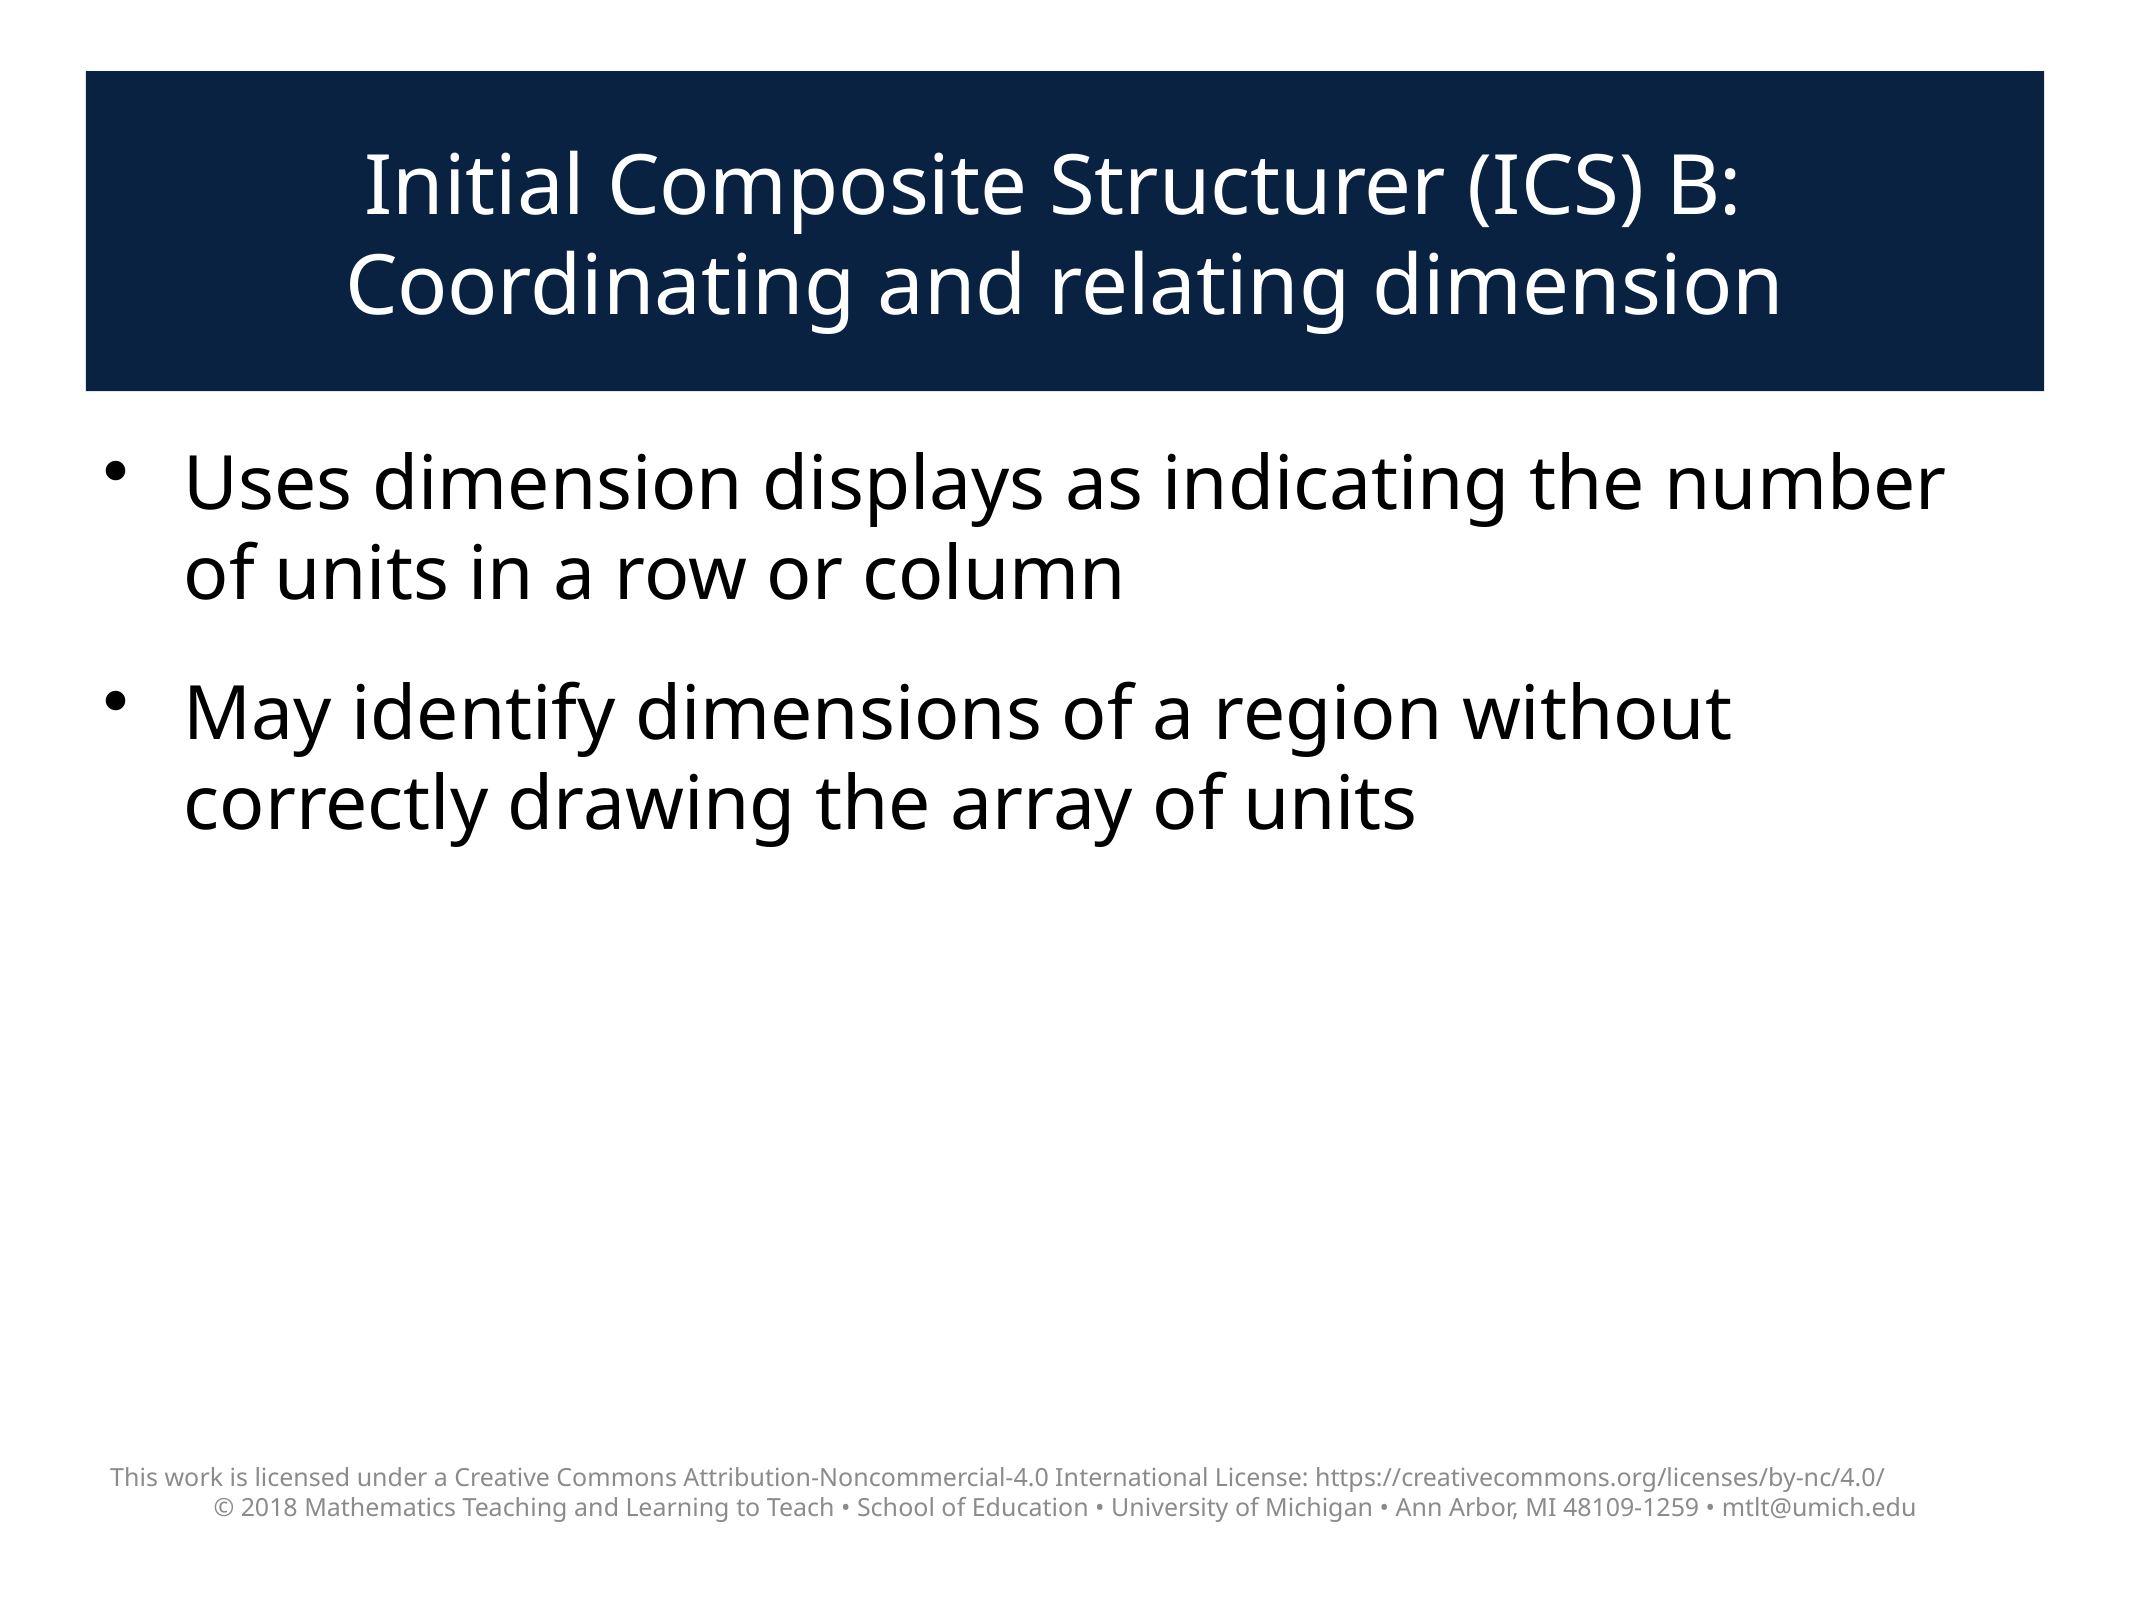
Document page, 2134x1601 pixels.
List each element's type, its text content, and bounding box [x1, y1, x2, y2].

list Uses dimension displays as indicating the number of units in a row or column May identify dimensions of a region without correctly drawing the array of units [88, 426, 2045, 1430]
title Initial Composite Structurer (ICS) B: Coordinating and relating dimension [85, 71, 2045, 392]
text_box This work is licensed under a Creative Commons Attribution-Noncommercial-4.0 International License: https://creativecommons.org/licenses/by-nc/4.0/ © 2018 Mathematics Teaching and Learning to Teach • School of Education • University of Michigan • Ann Arbor, MI 48109-1259 • mtlt@umich.edu [88, 1436, 2045, 1547]
